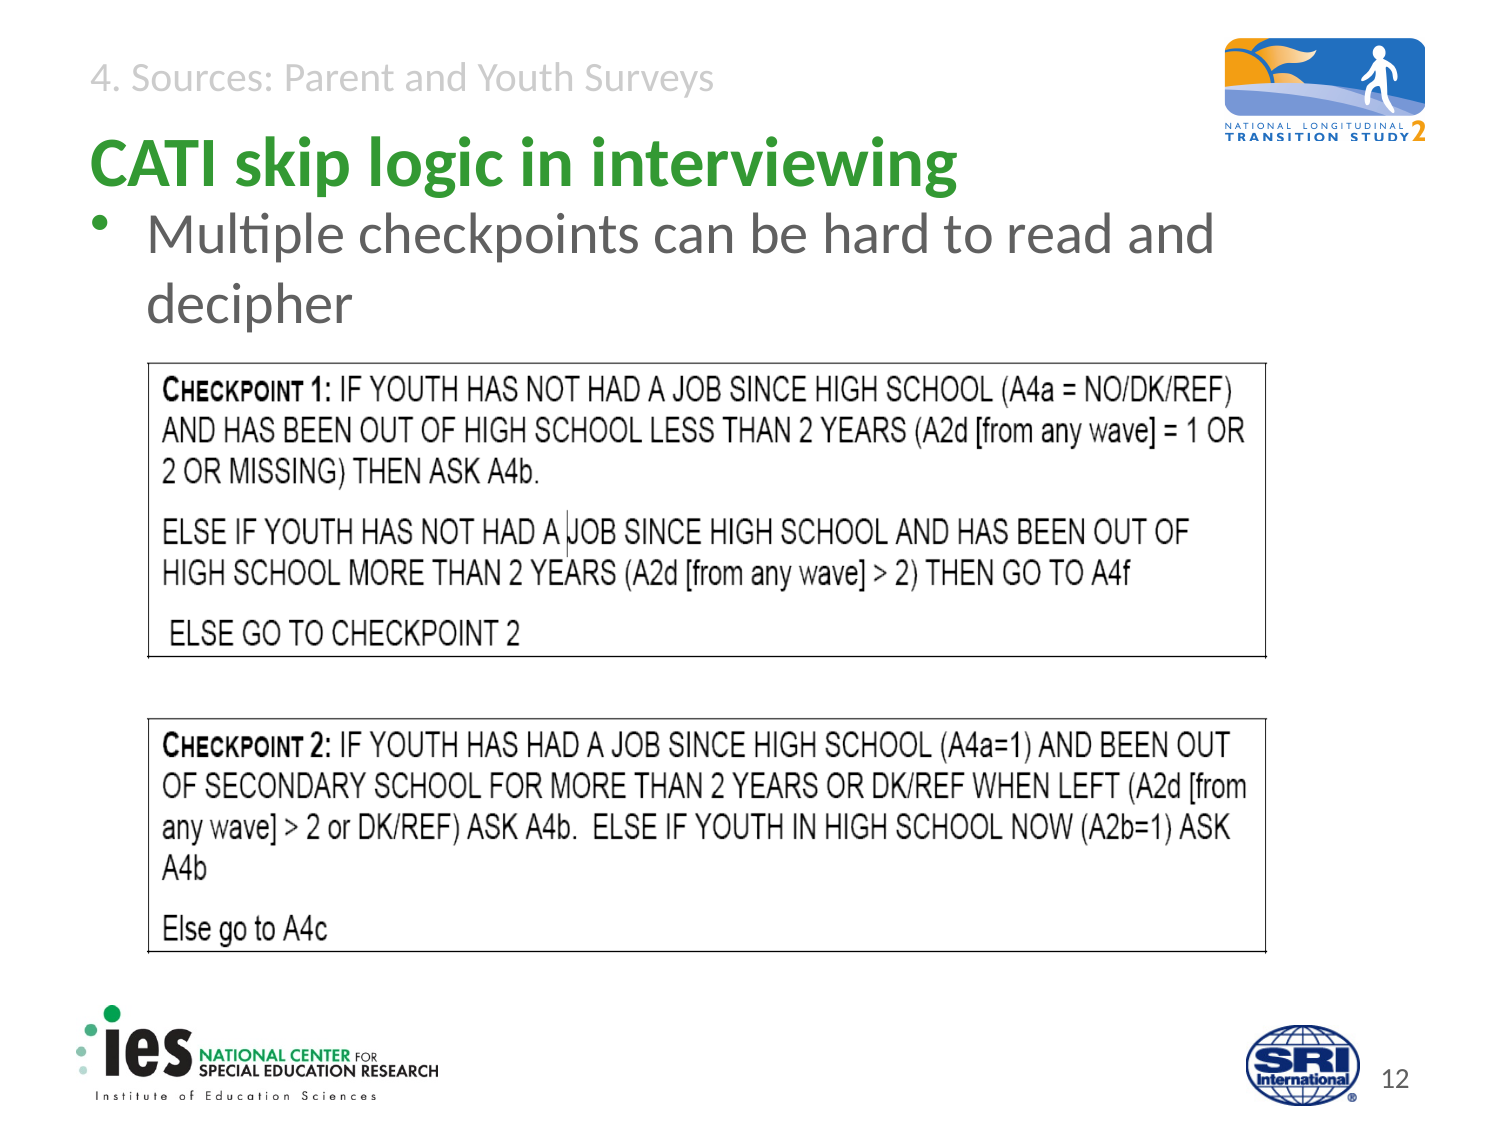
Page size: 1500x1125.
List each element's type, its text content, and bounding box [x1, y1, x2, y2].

title CATI skip logic in interviewing [74, 90, 1426, 187]
picture [1246, 1025, 1360, 1106]
picture [99, 315, 1301, 988]
slide_number 11 [1321, 1051, 1426, 1125]
picture [76, 1005, 438, 1100]
list Multiple checkpoints can be hard to read and decipher [74, 187, 1426, 931]
